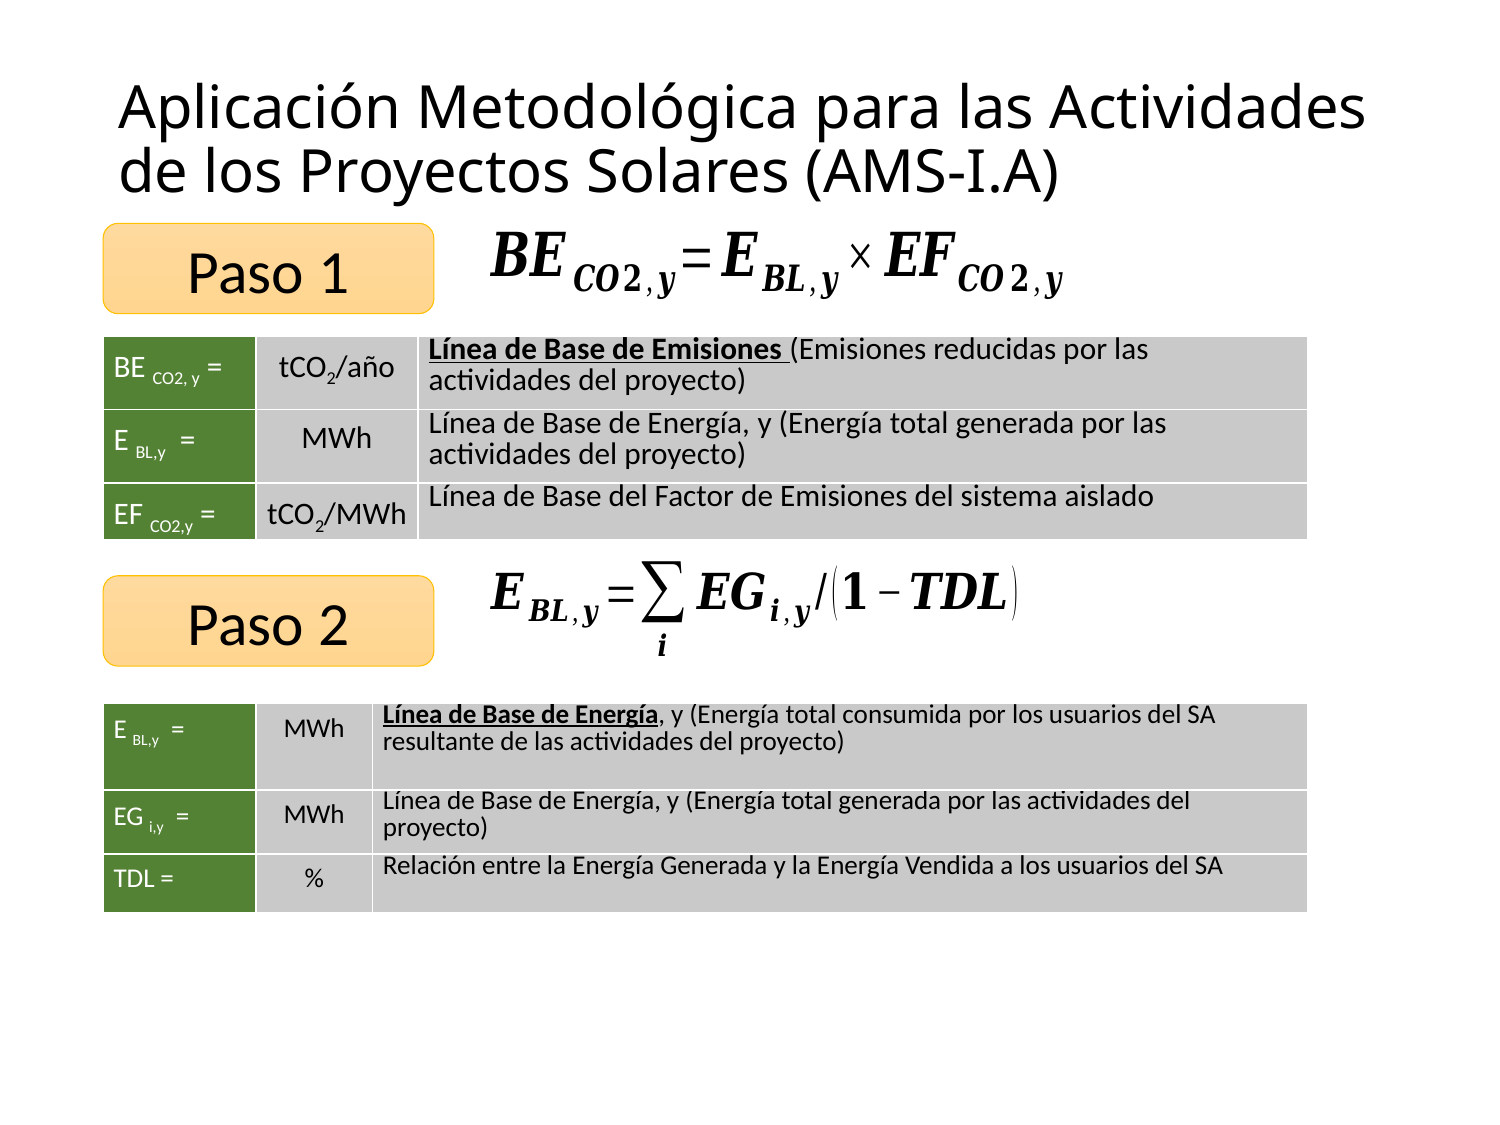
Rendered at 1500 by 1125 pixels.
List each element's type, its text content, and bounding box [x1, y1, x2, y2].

table_cell MWh [257, 410, 417, 482]
table_cell % [257, 855, 372, 912]
table_header BE CO2, y = [104, 337, 255, 409]
table_cell Relación entre la Energía Generada y la Energía Vendida a los usuarios del SA [373, 855, 1307, 912]
table_header MWh [257, 704, 372, 789]
table_cell EG i,y = [104, 791, 255, 853]
table_cell Línea de Base de Energía, y (Energía total generada por las actividades del proyecto) [373, 791, 1307, 853]
table_header E BL,y = [104, 704, 255, 789]
table_cell Línea de Base de Energía, y (Energía total generada por las actividades del proyecto) [419, 410, 1307, 482]
table_cell tCO2/MWh [257, 484, 417, 539]
table_header Línea de Base de Energía, y (Energía total consumida por los usuarios del SA resultante de las actividades del proyecto) [373, 704, 1307, 789]
table_header tCO2/año [257, 337, 417, 409]
table_cell EF CO2,y = [104, 484, 255, 539]
table_cell E BL,y = [104, 410, 255, 482]
table_cell TDL = [104, 855, 255, 912]
text_box Paso 2 [102, 575, 435, 667]
table_cell Línea de Base del Factor de Emisiones del sistema aislado [419, 484, 1307, 539]
title Aplicación Metodológica para las Actividades de los Proyectos Solares (AMS-I.A) [103, 67, 1397, 214]
table_header Línea de Base de Emisiones (Emisiones reducidas por las actividades del proyecto) [419, 337, 1307, 409]
text_box Paso 1 [102, 222, 435, 315]
table_cell MWh [257, 791, 372, 853]
